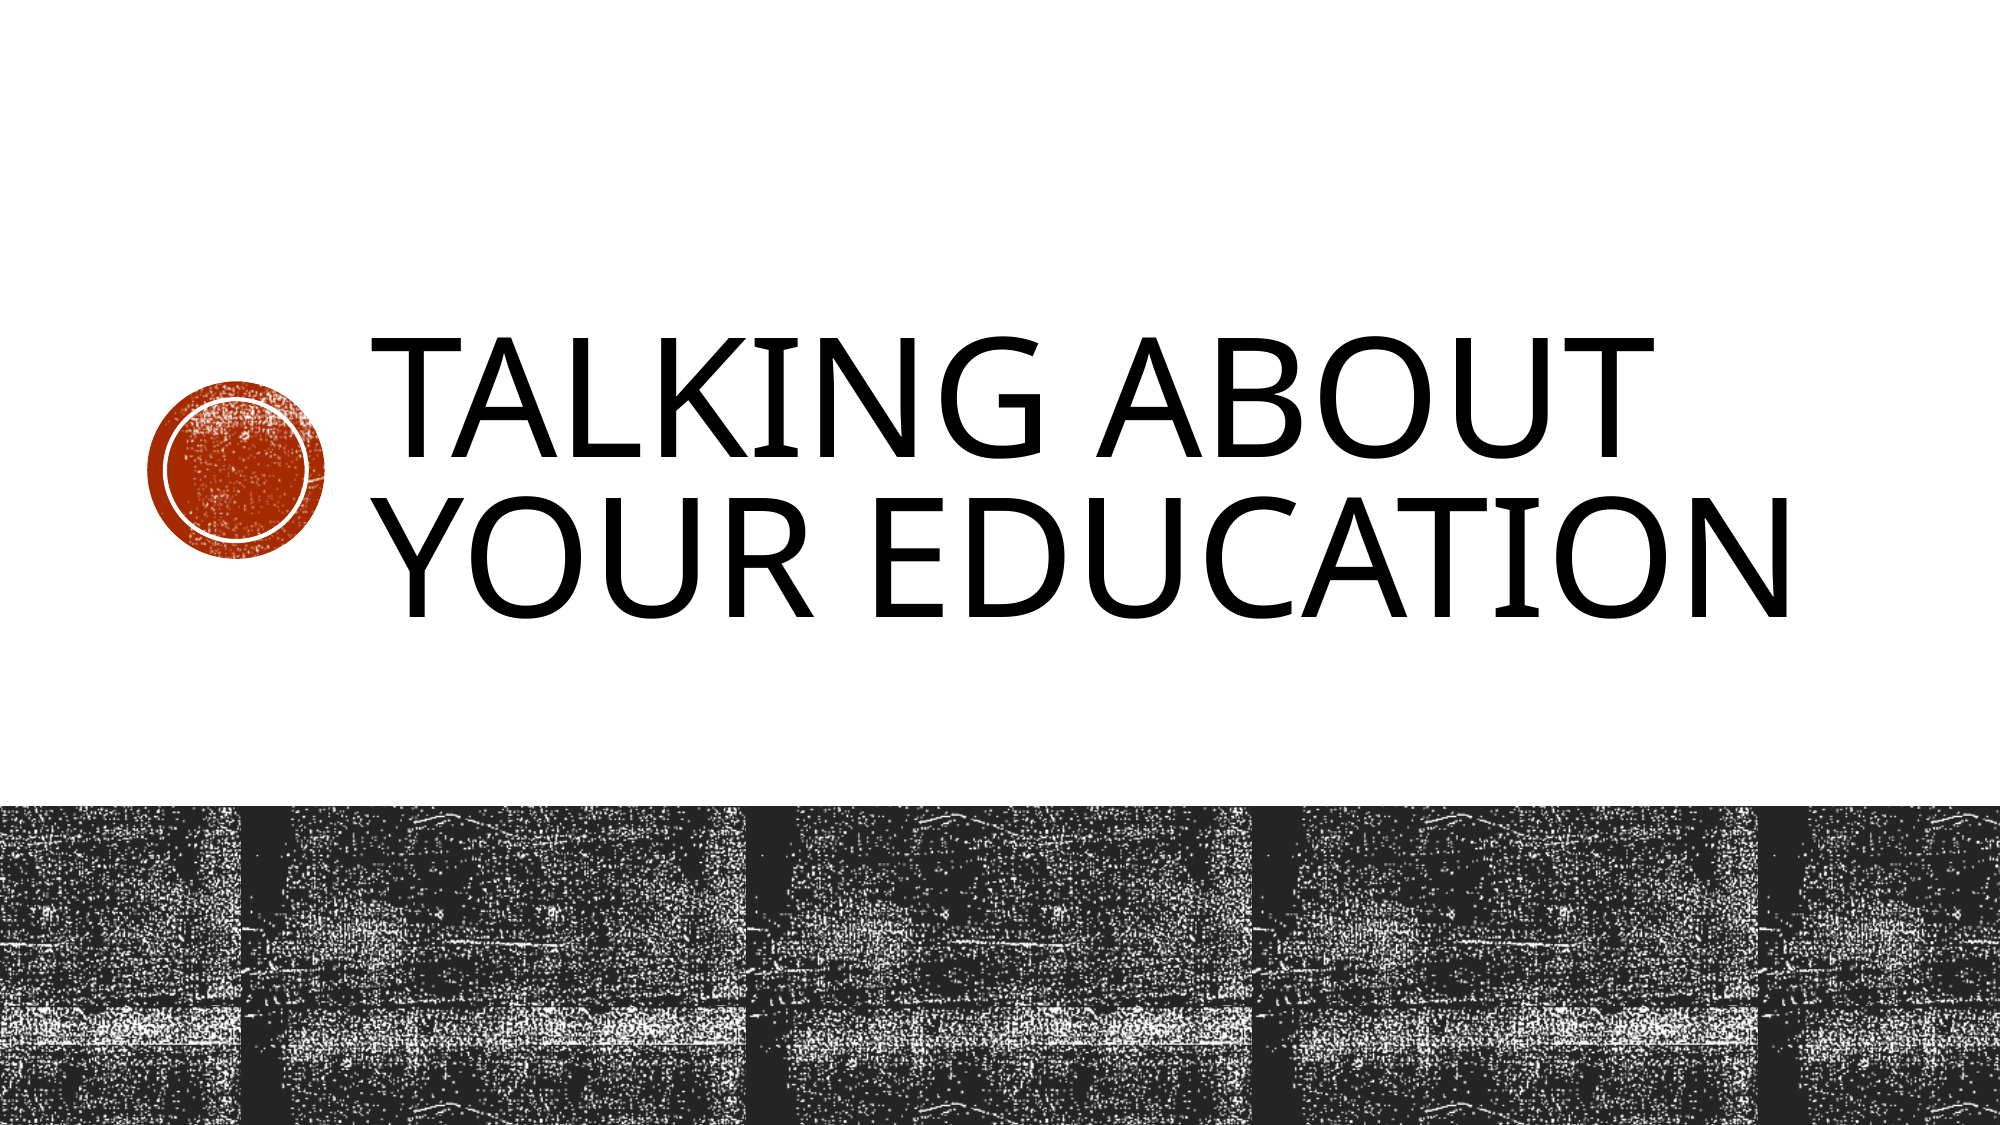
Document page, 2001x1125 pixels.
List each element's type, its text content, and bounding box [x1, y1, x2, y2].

title Talking about your education [355, 201, 1878, 779]
